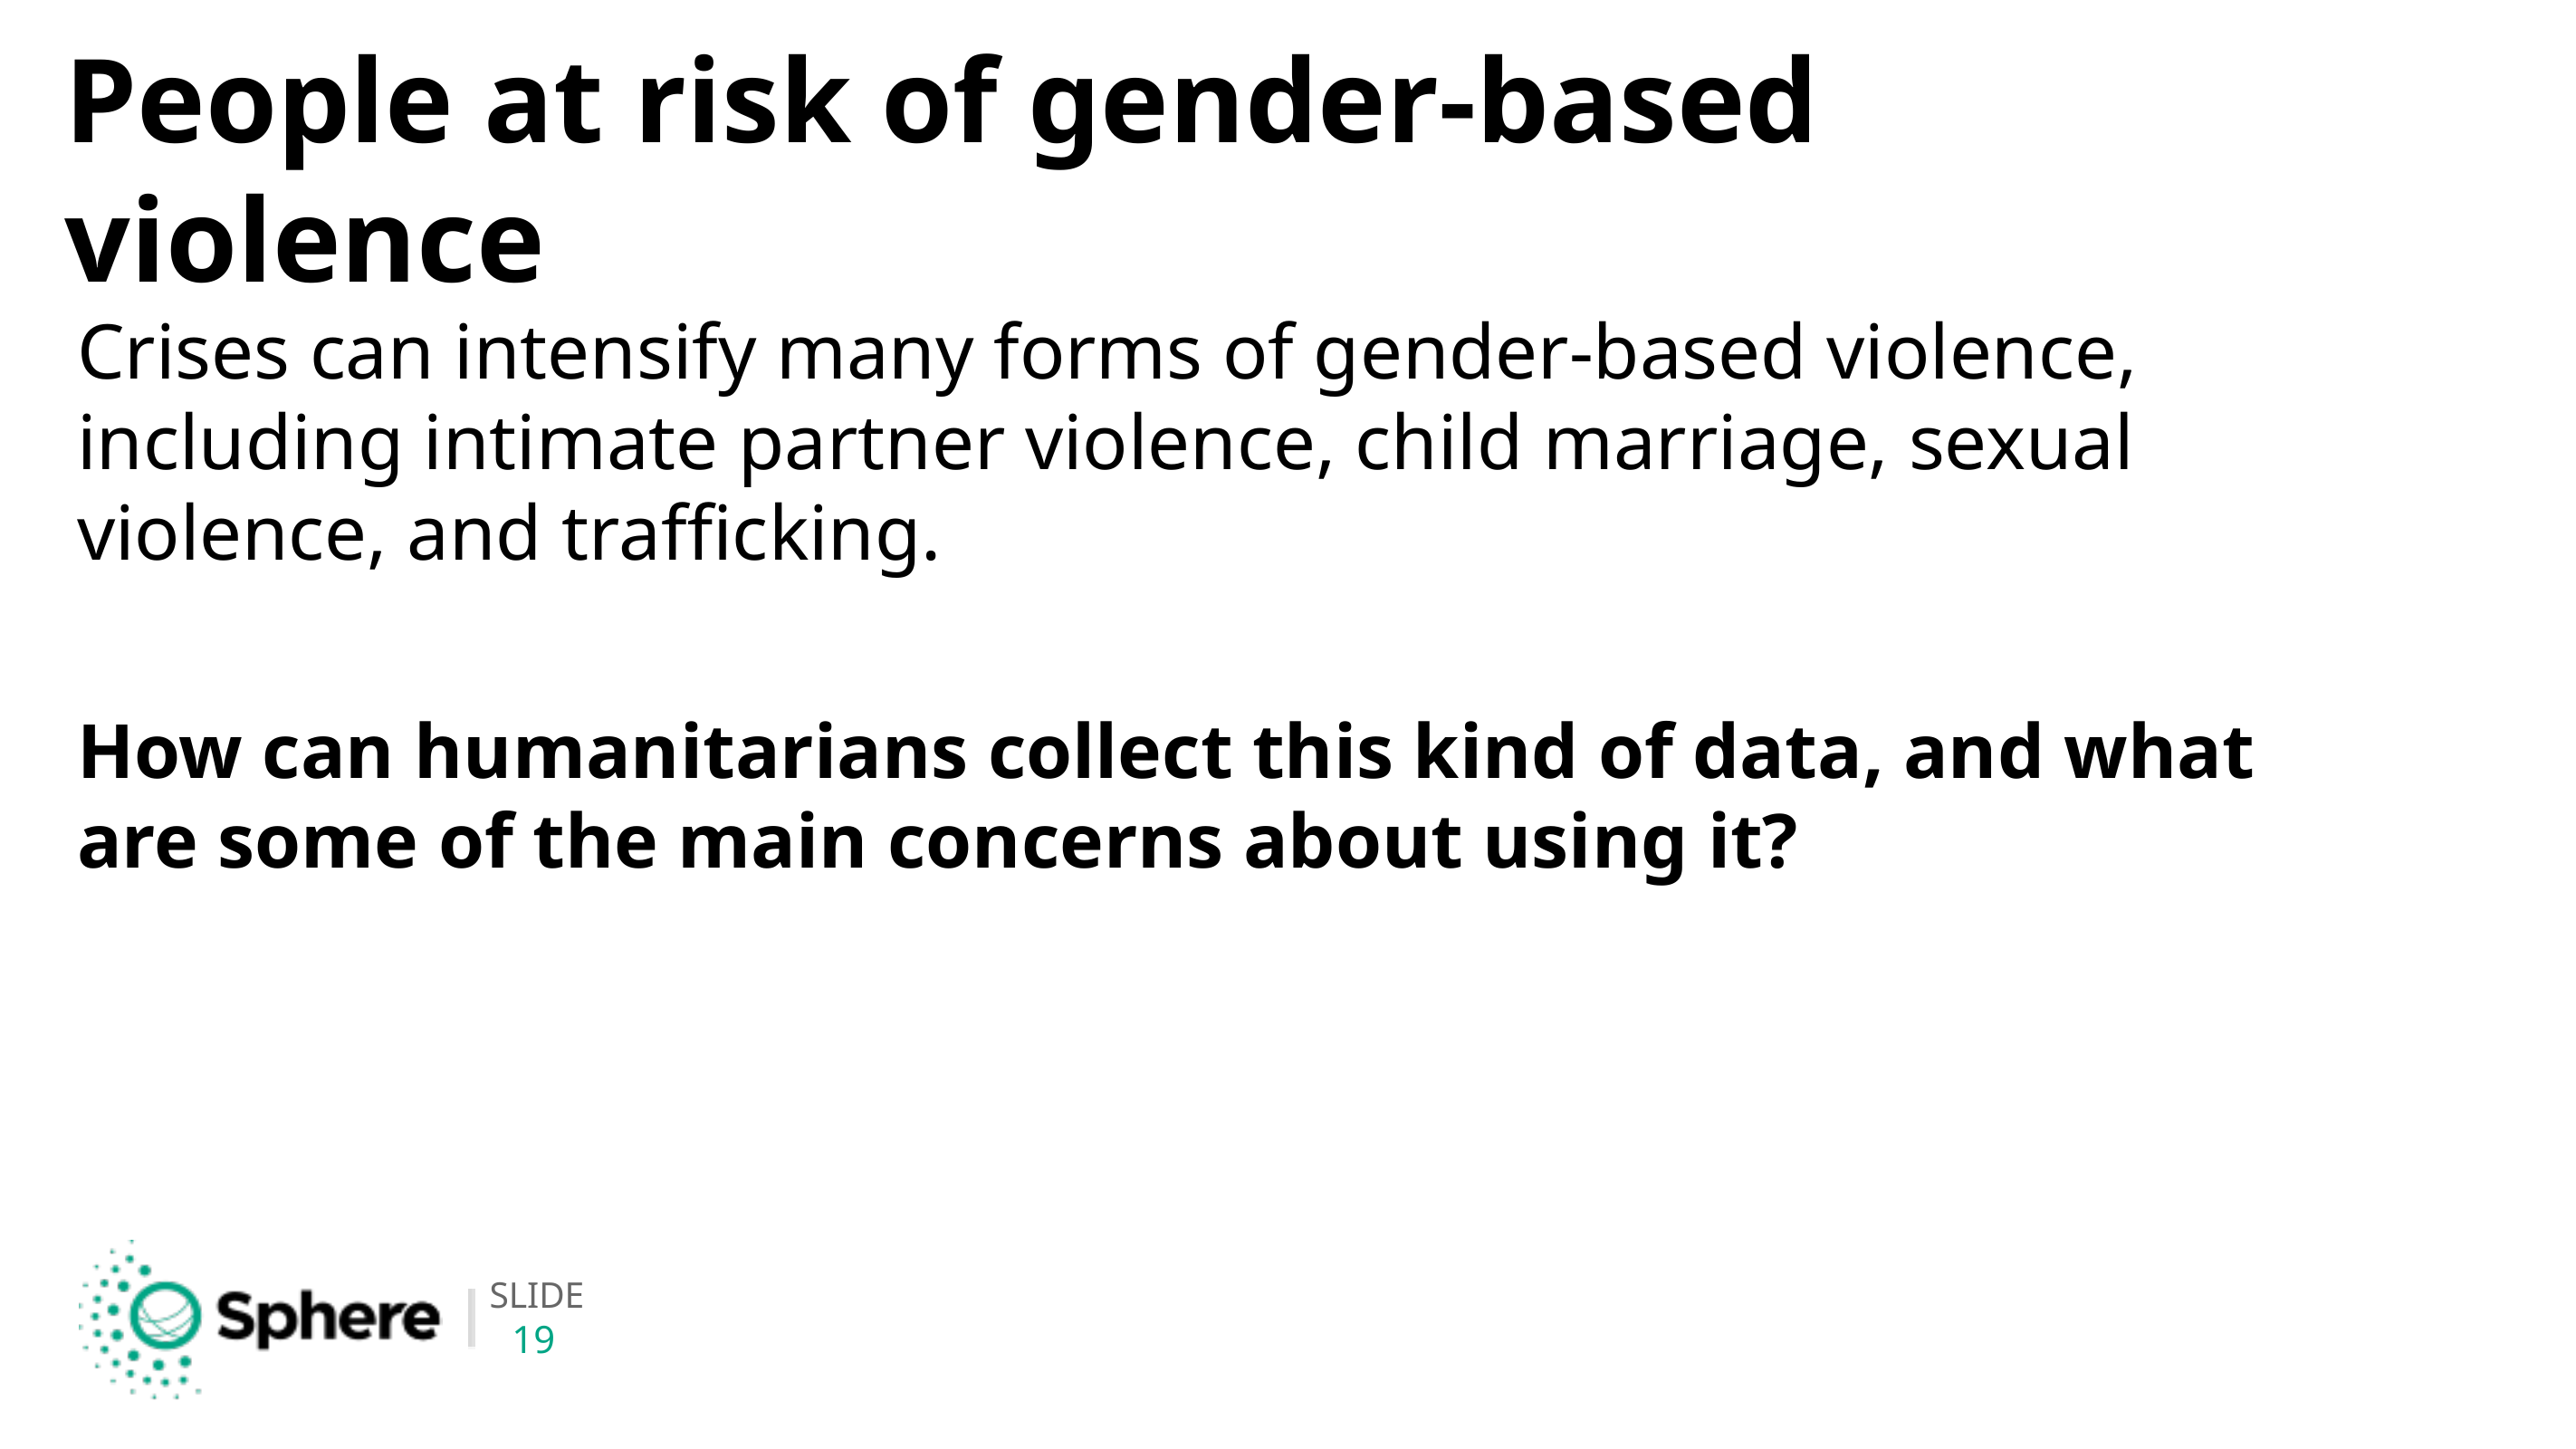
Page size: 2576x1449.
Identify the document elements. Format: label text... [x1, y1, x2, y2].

picture [79, 1240, 443, 1402]
title People at risk of gender-based violence [56, 19, 2316, 316]
slide_number 19 [503, 1307, 568, 1369]
picture [468, 1289, 479, 1349]
list Crises can intensify many forms of gender-based violence, including intimate partner violence, child marriage, sexual violence, and trafficking. [69, 295, 2363, 656]
text_box How can humanitarians collect this kind of data, and what are some of the main concerns about using it? [69, 557, 2328, 892]
